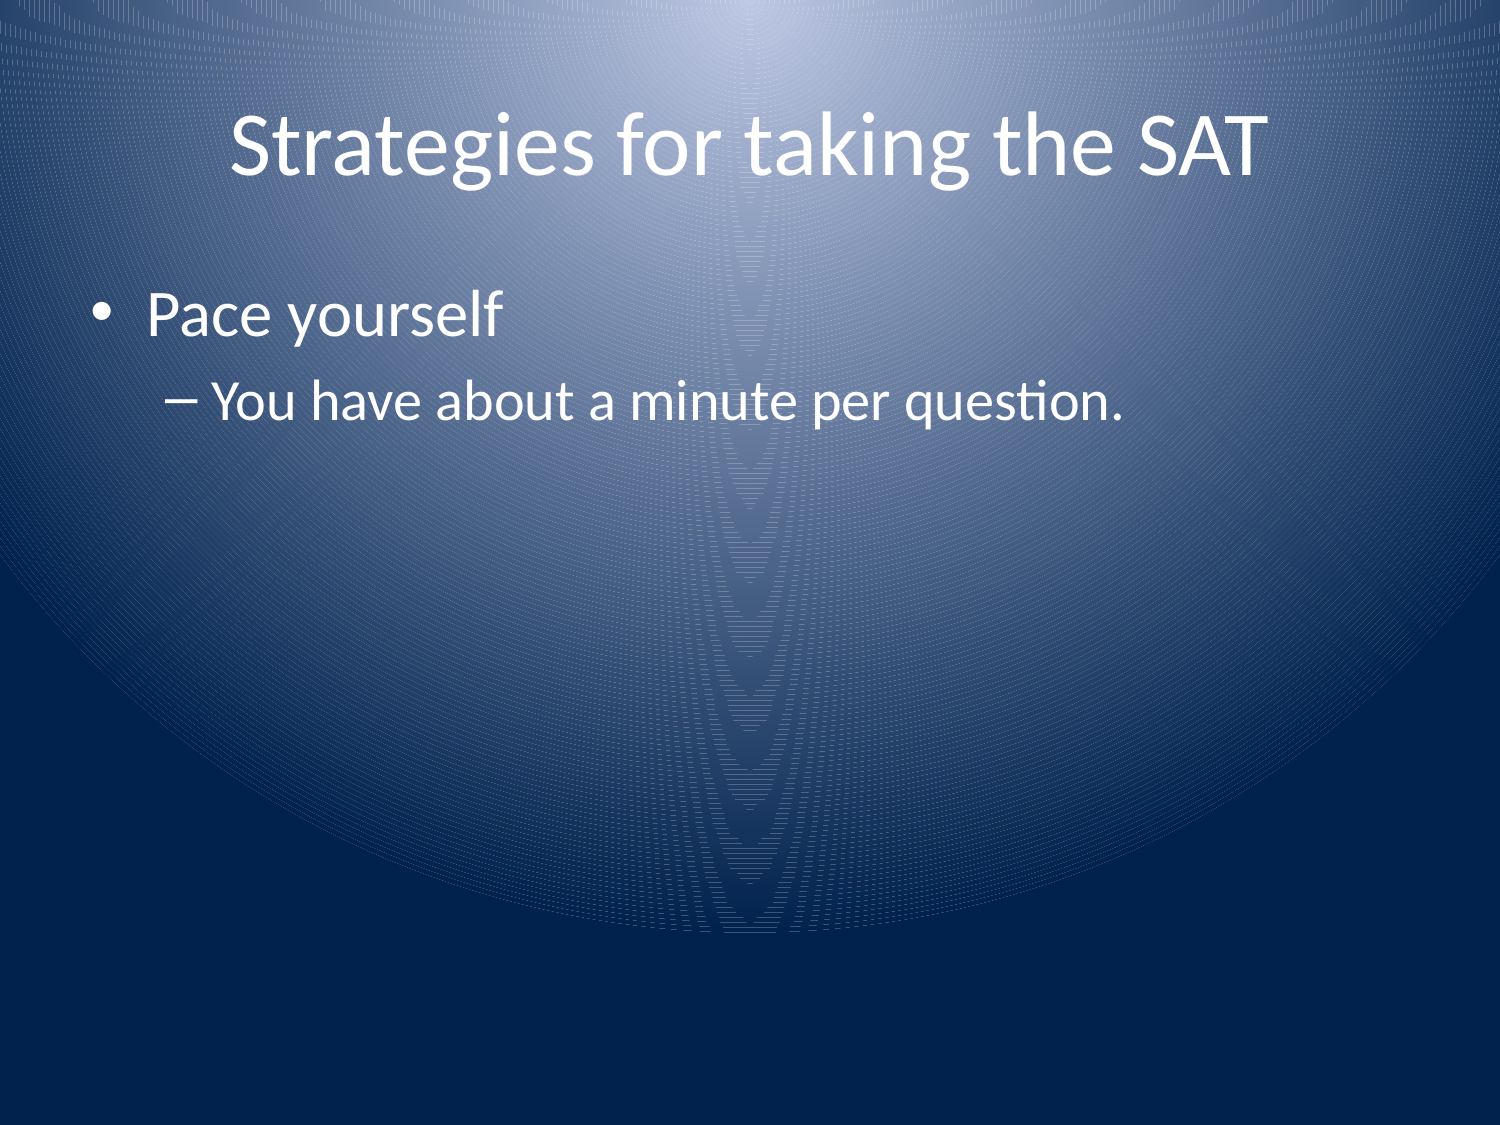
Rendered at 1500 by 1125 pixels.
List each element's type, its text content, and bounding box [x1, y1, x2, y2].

list Pace yourself You have about a minute per question. [75, 262, 1425, 1005]
title Strategies for taking the SAT [75, 45, 1425, 233]
